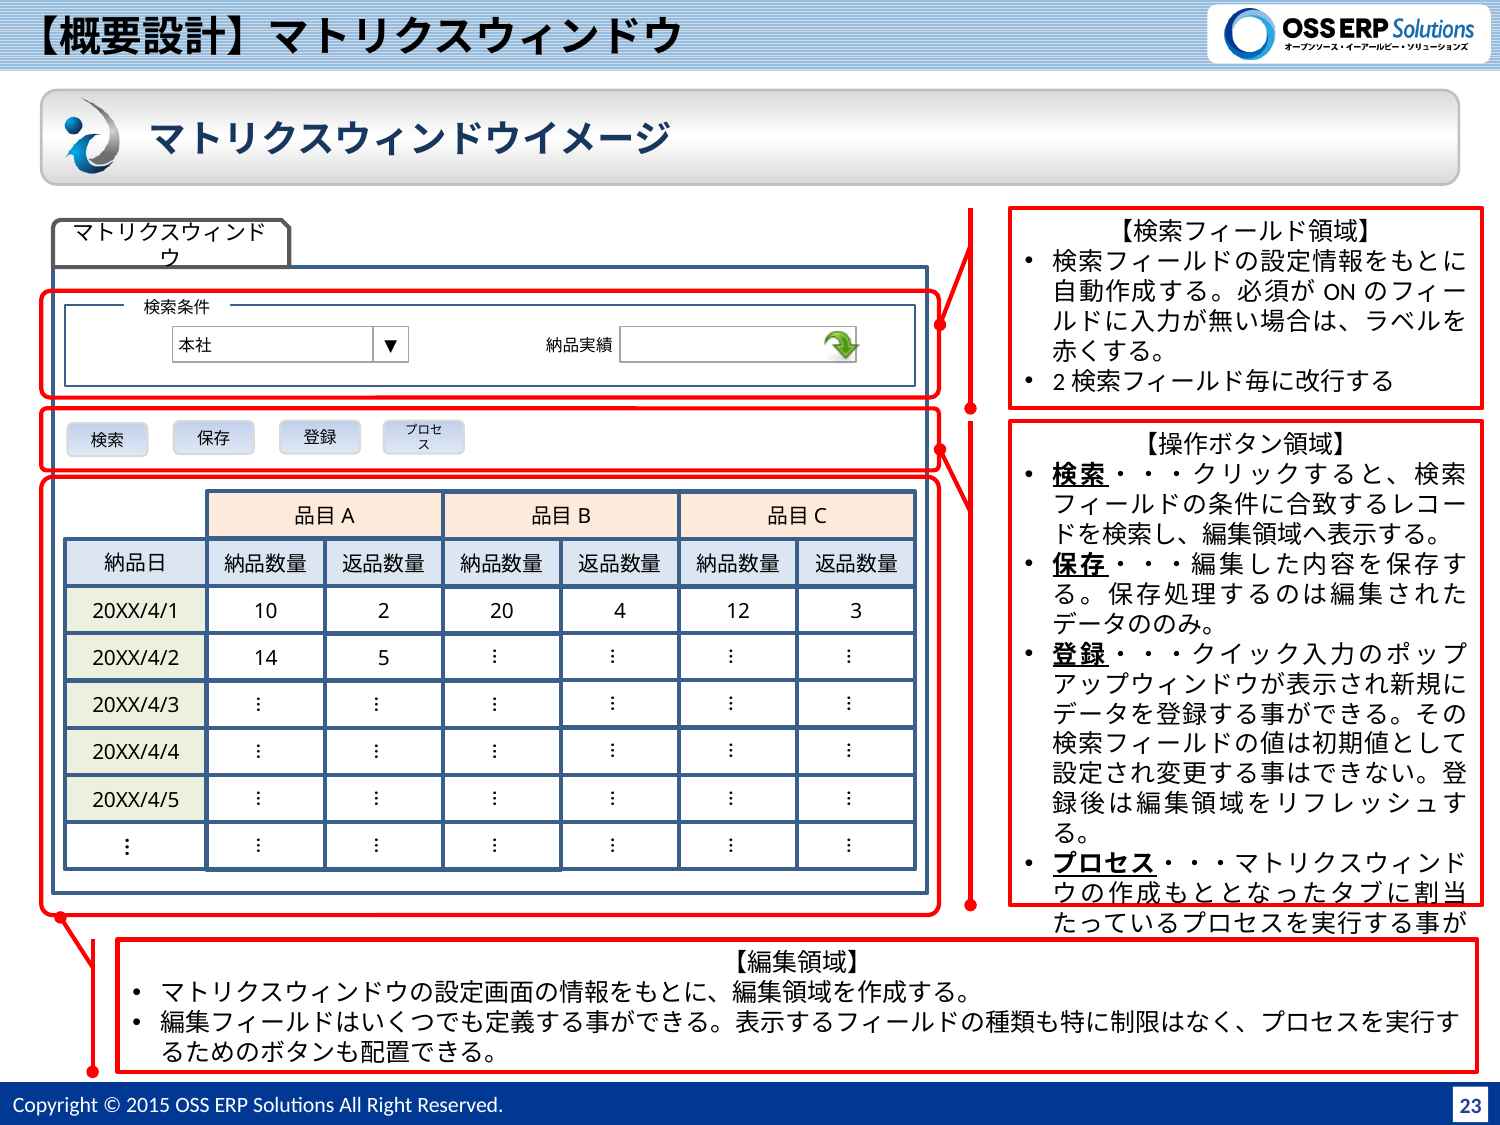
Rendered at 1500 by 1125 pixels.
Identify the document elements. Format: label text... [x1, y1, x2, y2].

text_box 【編集領域】 マトリクスウィンドウの設定画面の情報をもとに、編集領域を作成する。 編集フィールドはいくつでも定義する事ができる。表示するフィールドの種類も特に制限はなく、プロセスを実行するためのボタンも配置できる。 [54, 911, 99, 1079]
picture [52, 97, 125, 177]
text_box 【操作ボタン領域】 検索・・・クリックすると、検索フィールドの条件に合致するレコードを検索し、編集領域へ表示する。 保存・・・編集した内容を保存する。保存処理するのは編集されたデータののみ。 登録・・・クイック入力のポップアップウィンドウが表示され新規にデータを登録する事ができる。その検索フィールドの値は初期値として設定され変更する事はできない。登録後は編集領域をリフレッシュする。 プロセス・・・マトリクスウィンドウの作成もととなったタブに割当たっているプロセスを実行する事ができる（※未実装）。 [933, 421, 977, 912]
text_box 【操作ボタン領域】 検索・・・クリックすると、検索フィールドの条件に合致するレコードを検索し、編集領域へ表示する。 保存・・・編集した内容を保存する。保存処理するのは編集されたデータののみ。 登録・・・クイック入力のポップアップウィンドウが表示され新規にデータを登録する事ができる。その検索フィールドの値は初期値として設定され変更する事はできない。登録後は編集領域をリフレッシュする。 プロセス・・・マトリクスウィンドウの作成もととなったタブに割当たっているプロセスを実行する事ができる（※未実装）。 [1008, 419, 1484, 907]
text_box 【検索フィールド領域】 検索フィールドの設定情報をもとに自動作成する。必須がONのフィールドに入力が無い場合は、ラベルを赤くする。 2検索フィールド毎に改行する [933, 208, 977, 415]
text_box [39, 406, 942, 473]
text_box [51, 400, 929, 406]
text_box マトリクスウィンドウ [50, 217, 292, 270]
text_box [51, 265, 929, 288]
title 【概要設計】マトリクスウィンドウ [2, 0, 1353, 70]
text_box [39, 474, 942, 918]
text_box 【編集領域】 マトリクスウィンドウの設定画面の情報をもとに、編集領域を作成する。 編集フィールドはいくつでも定義する事ができる。表示するフィールドの種類も特に制限はなく、プロセスを実行するためのボタンも配置できる。 [115, 937, 1479, 1074]
picture [824, 328, 860, 364]
text_box [39, 288, 942, 400]
picture [1353, 8, 1474, 60]
text_box 【検索フィールド領域】 検索フィールドの設定情報をもとに自動作成する。必須がONのフィールドに入力が無い場合は、ラベルを赤くする。 2検索フィールド毎に改行する [1008, 206, 1484, 410]
text_box マトリクスウィンドウイメージ [41, 89, 1459, 185]
